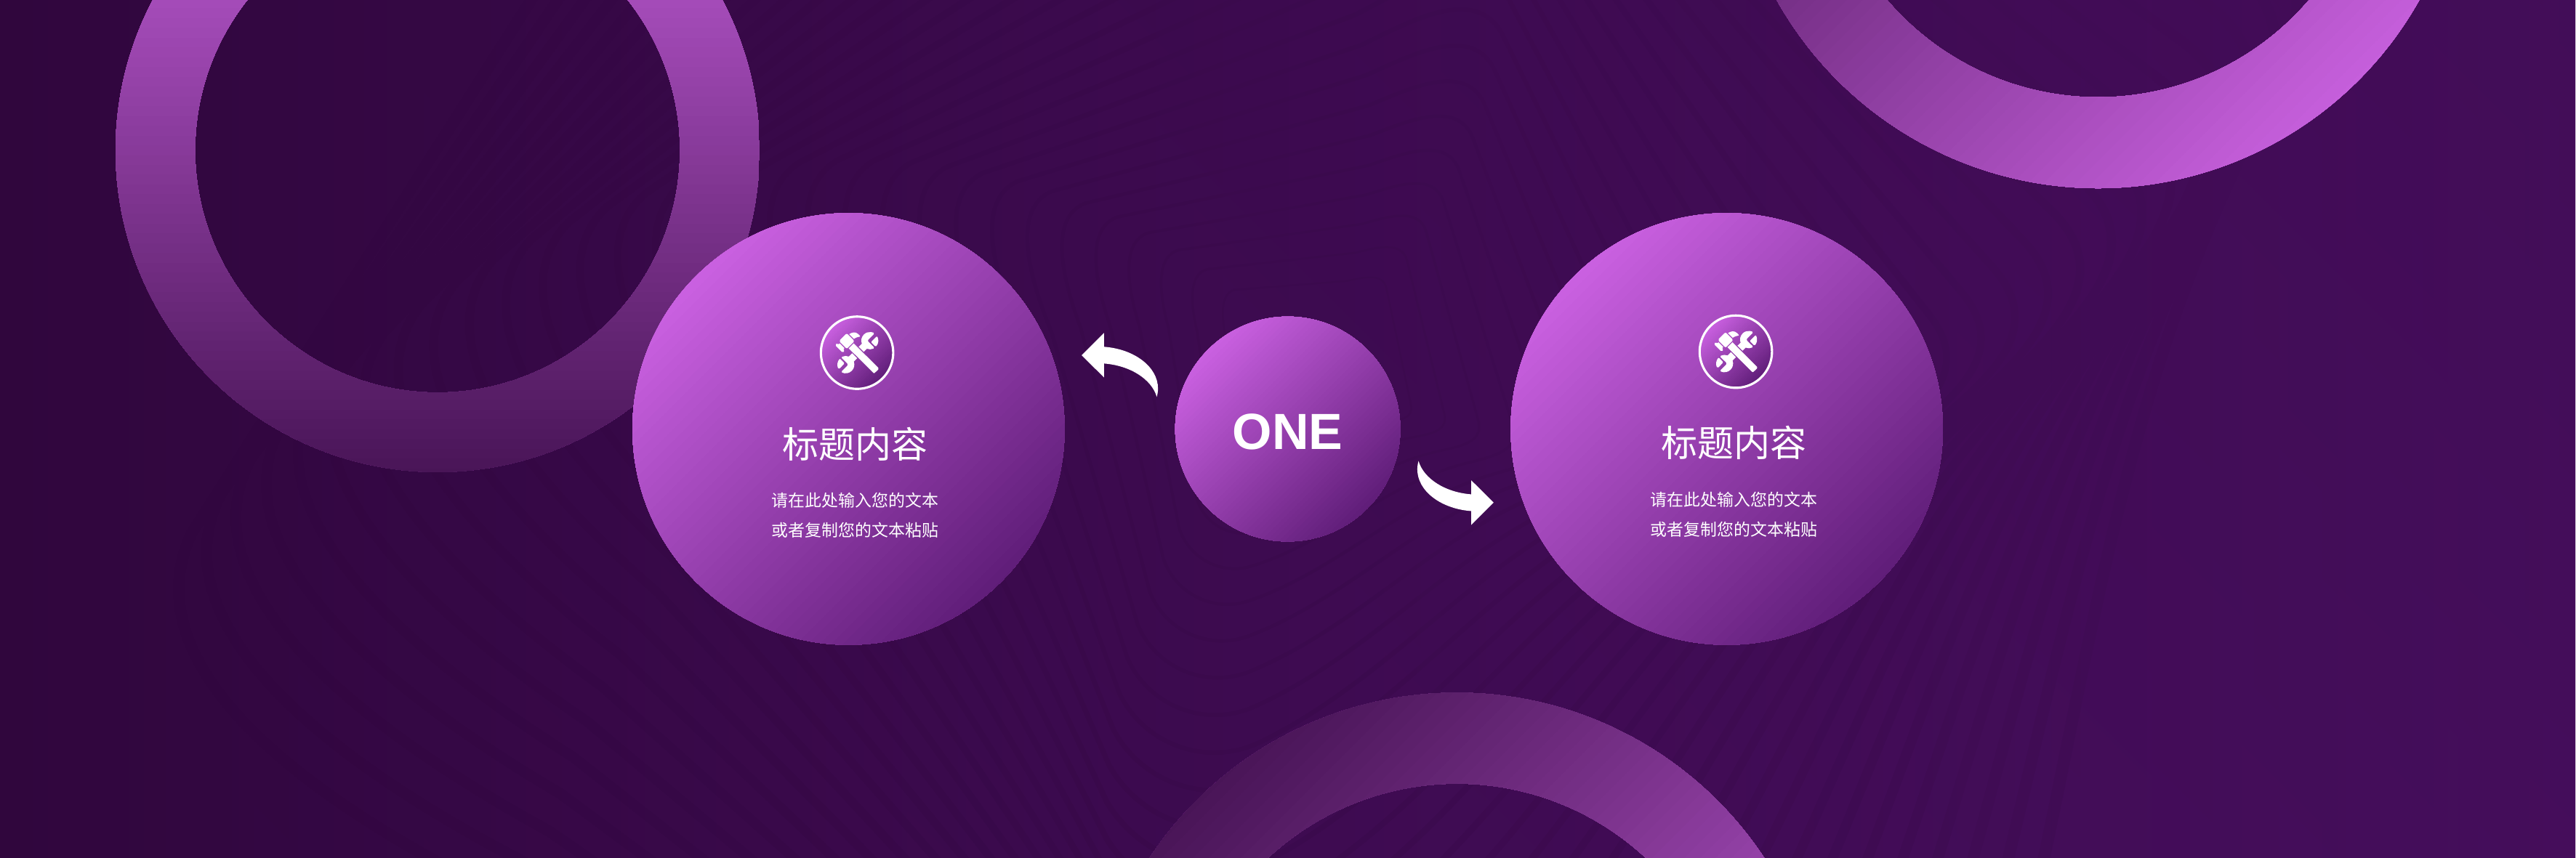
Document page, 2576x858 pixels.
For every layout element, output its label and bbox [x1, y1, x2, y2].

text_box [1699, 315, 1772, 388]
text_box [369, 0, 2254, 858]
text_box [821, 316, 893, 389]
text_box [2254, 0, 2576, 858]
text_box [754, 416, 955, 511]
text_box [1633, 415, 1834, 511]
text_box [115, 0, 369, 466]
text_box [0, 0, 369, 858]
text_box [2254, 0, 2420, 155]
